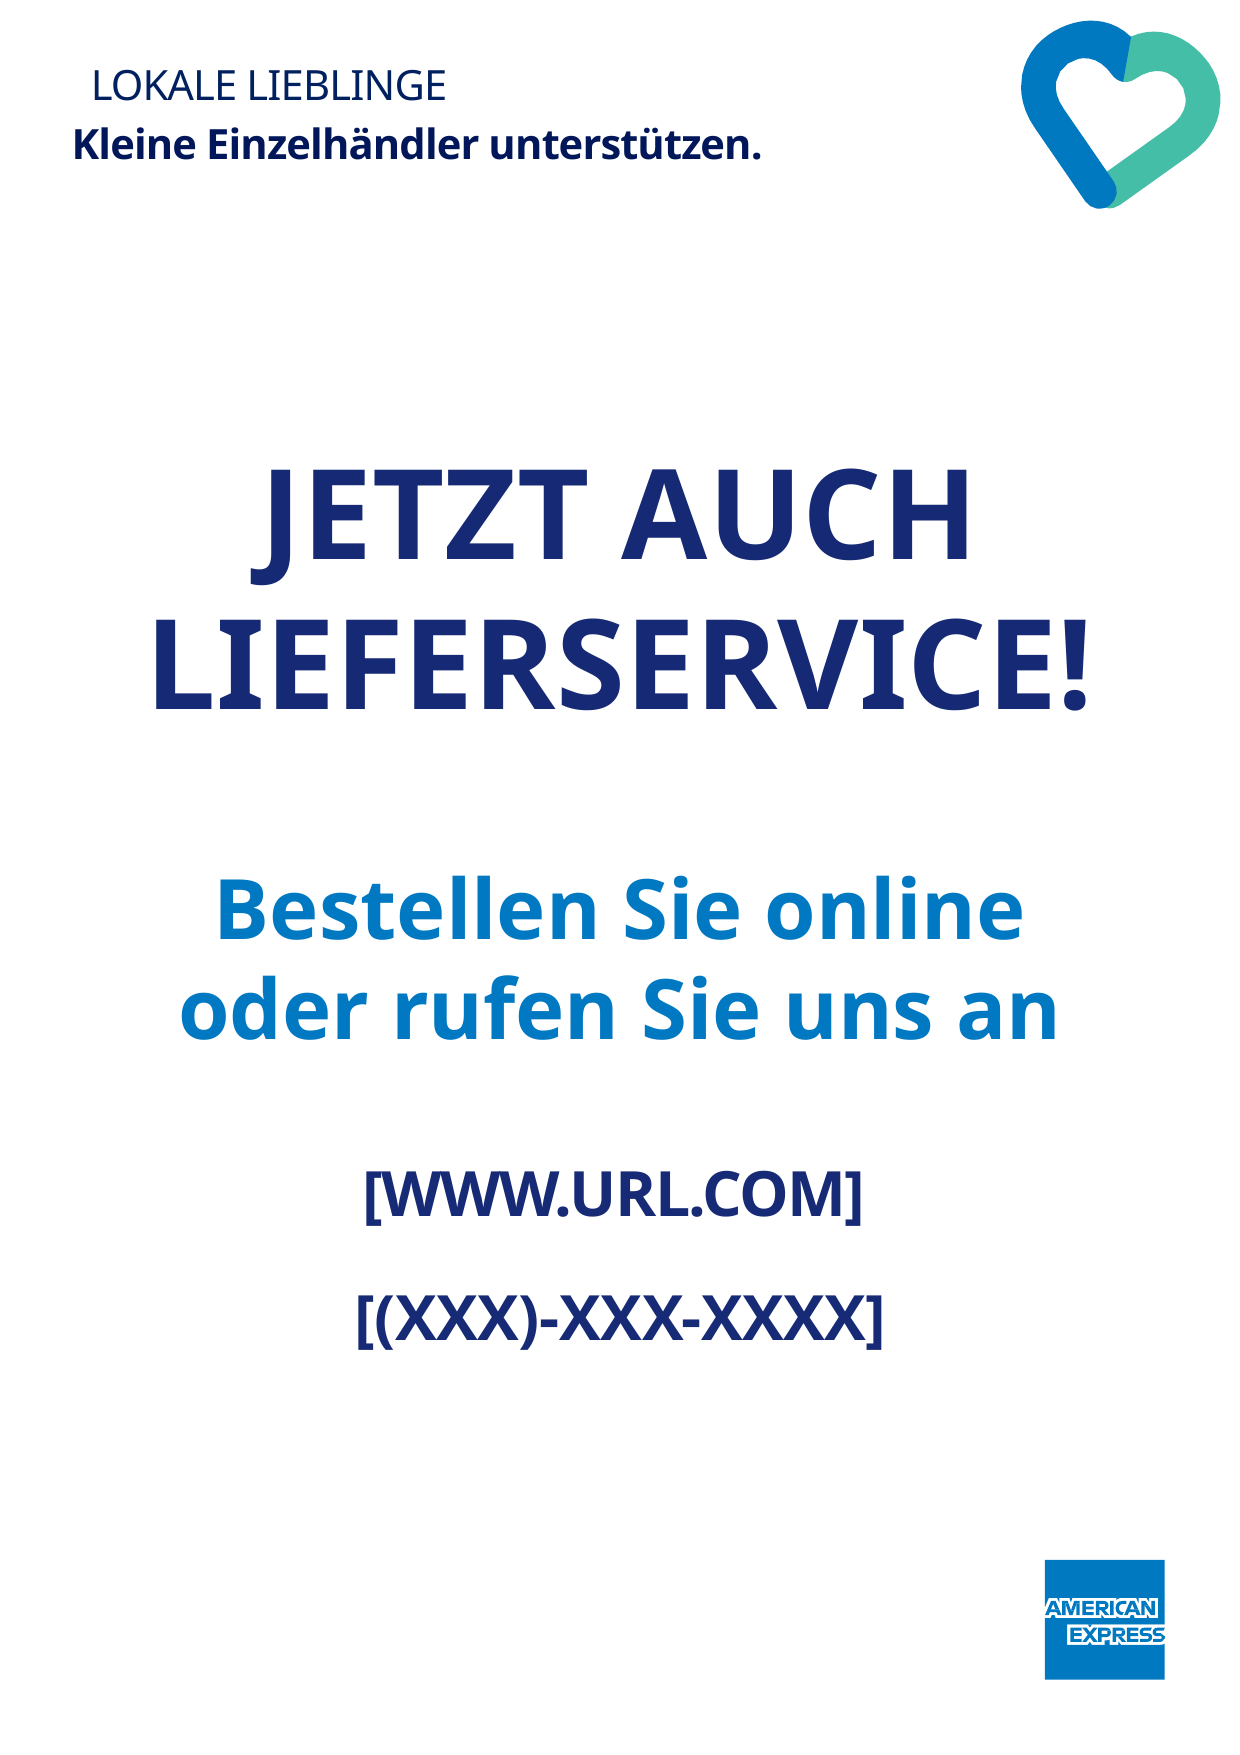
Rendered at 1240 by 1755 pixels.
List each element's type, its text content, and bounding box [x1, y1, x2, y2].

text_box [1106, 31, 1221, 209]
text_box [1115, 1600, 1155, 1616]
text_box [1021, 20, 1132, 209]
text_box [1044, 1559, 1165, 1680]
title JETZT AUCH LIEFERSERVICE! [0, 402, 1240, 735]
text_box Kleine Einzelhändler unterstützen. [69, 115, 992, 168]
text_box [1045, 1600, 1080, 1616]
text_box [1070, 1627, 1111, 1642]
text_box Bestellen Sie online oder rufen Sie uns an [WWW.URL.COM] [(XXX)-XXX-XXXX] [159, 854, 1081, 1354]
text_box [1082, 1600, 1094, 1616]
text_box LOKALE LIEBLINGE [76, 51, 463, 115]
text_box [1112, 1627, 1166, 1642]
text_box [1095, 1600, 1114, 1616]
